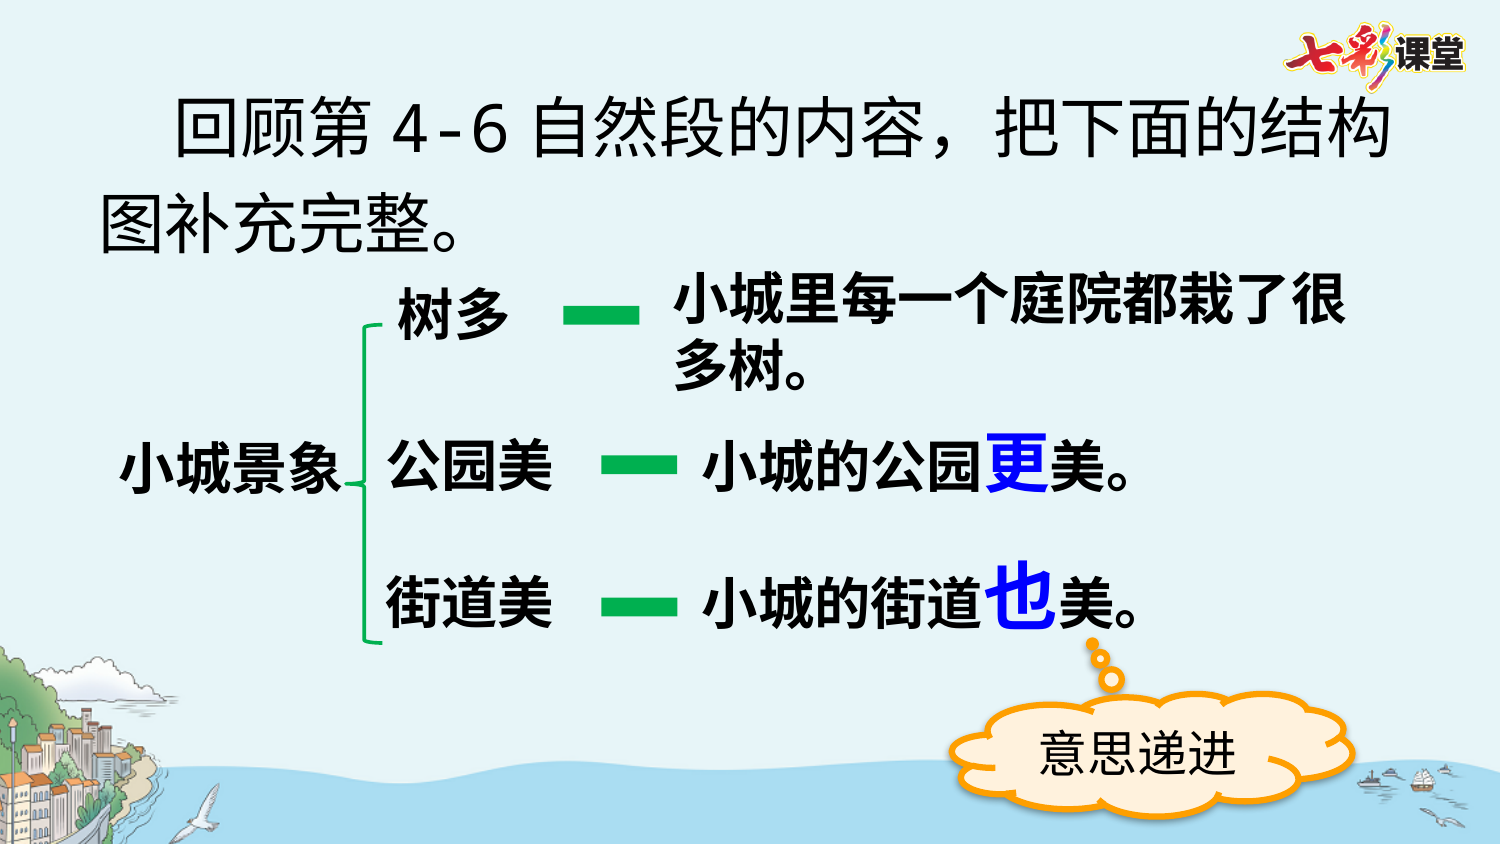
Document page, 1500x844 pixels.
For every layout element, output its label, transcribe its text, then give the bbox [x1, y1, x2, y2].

text_box [561, 304, 641, 327]
text_box 小城景象 [104, 426, 359, 509]
text_box 小城的街道也美。 [687, 542, 1206, 648]
text_box 街道美 [370, 559, 570, 643]
picture [0, 0, 1500, 844]
text_box 小城里每一个庭院都栽了很多树。 [657, 255, 1364, 406]
text_box 回顾第4-6自然段的内容，把下面的结构图补充完整。 [83, 62, 1442, 270]
text_box 意思递进 [1085, 637, 1125, 693]
text_box [345, 323, 383, 644]
text_box [599, 596, 680, 618]
text_box 小城的公园更美。 [687, 413, 1246, 509]
text_box 公园美 [370, 423, 570, 506]
text_box [599, 453, 679, 476]
text_box 意思递进 [948, 690, 1356, 820]
text_box 树多 [382, 271, 526, 354]
